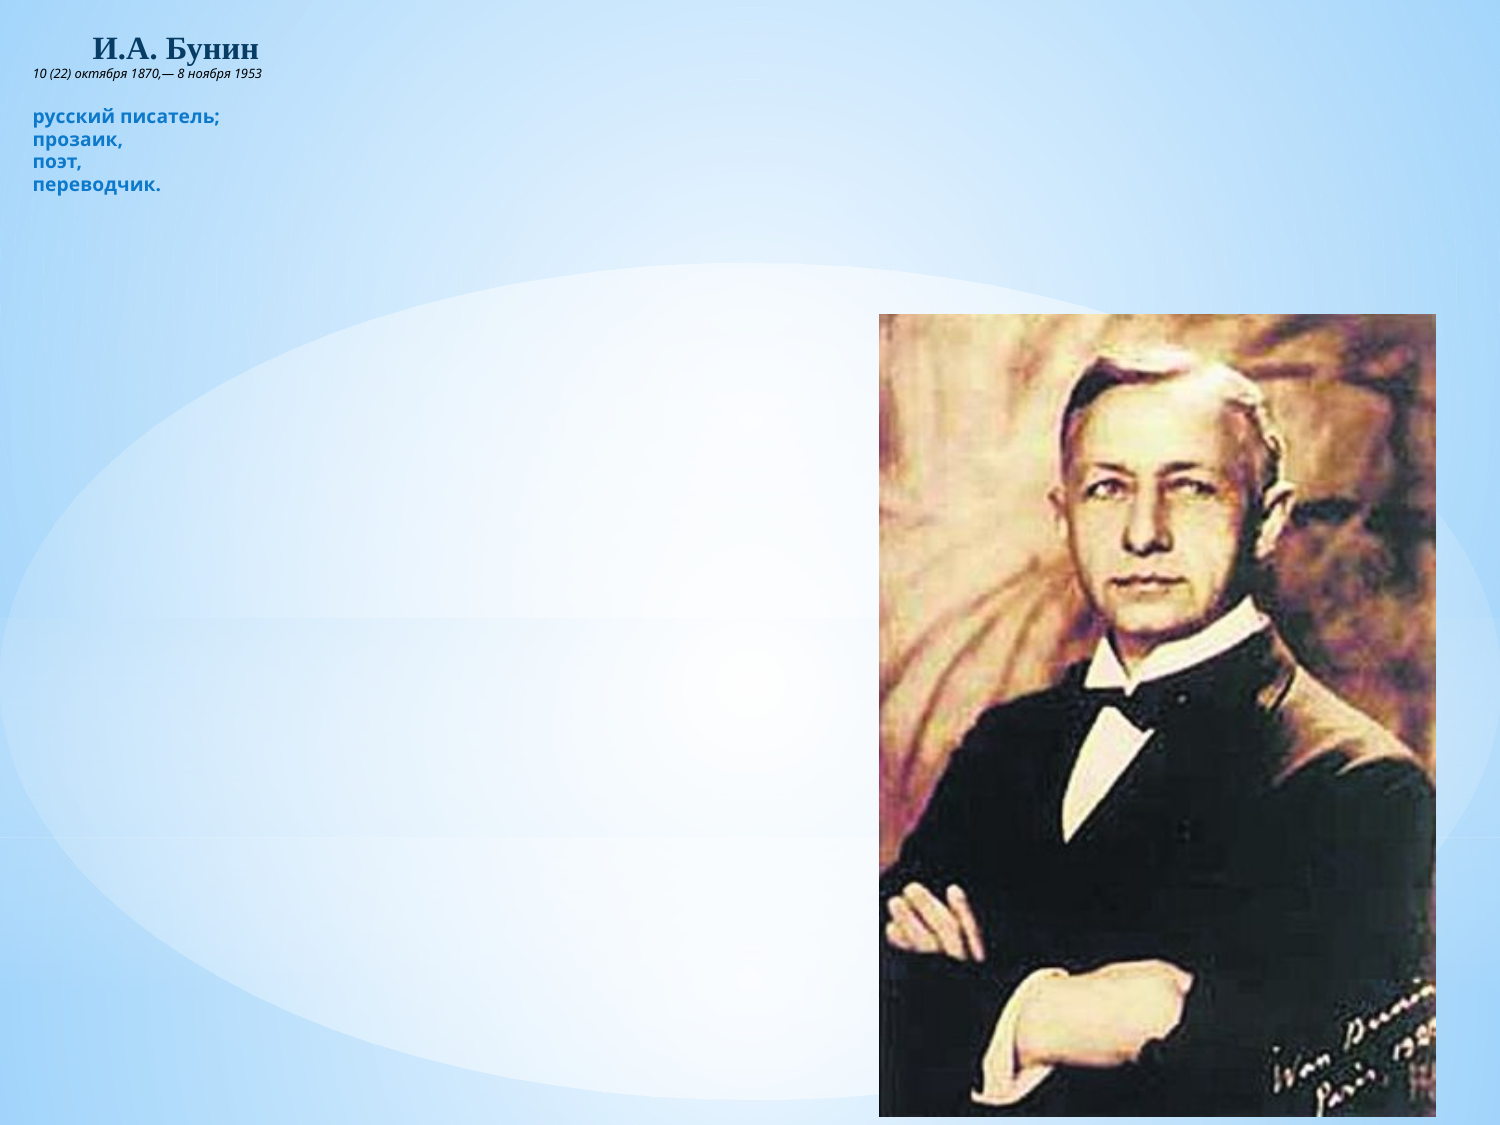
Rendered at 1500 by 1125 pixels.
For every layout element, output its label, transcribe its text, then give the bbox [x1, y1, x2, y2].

picture [879, 314, 1436, 1117]
title И.А. Бунин 10 (22) октября 1870,— 8 ноября 1953 русский писатель; прозаик, поэт, переводчик. [17, 19, 1459, 207]
